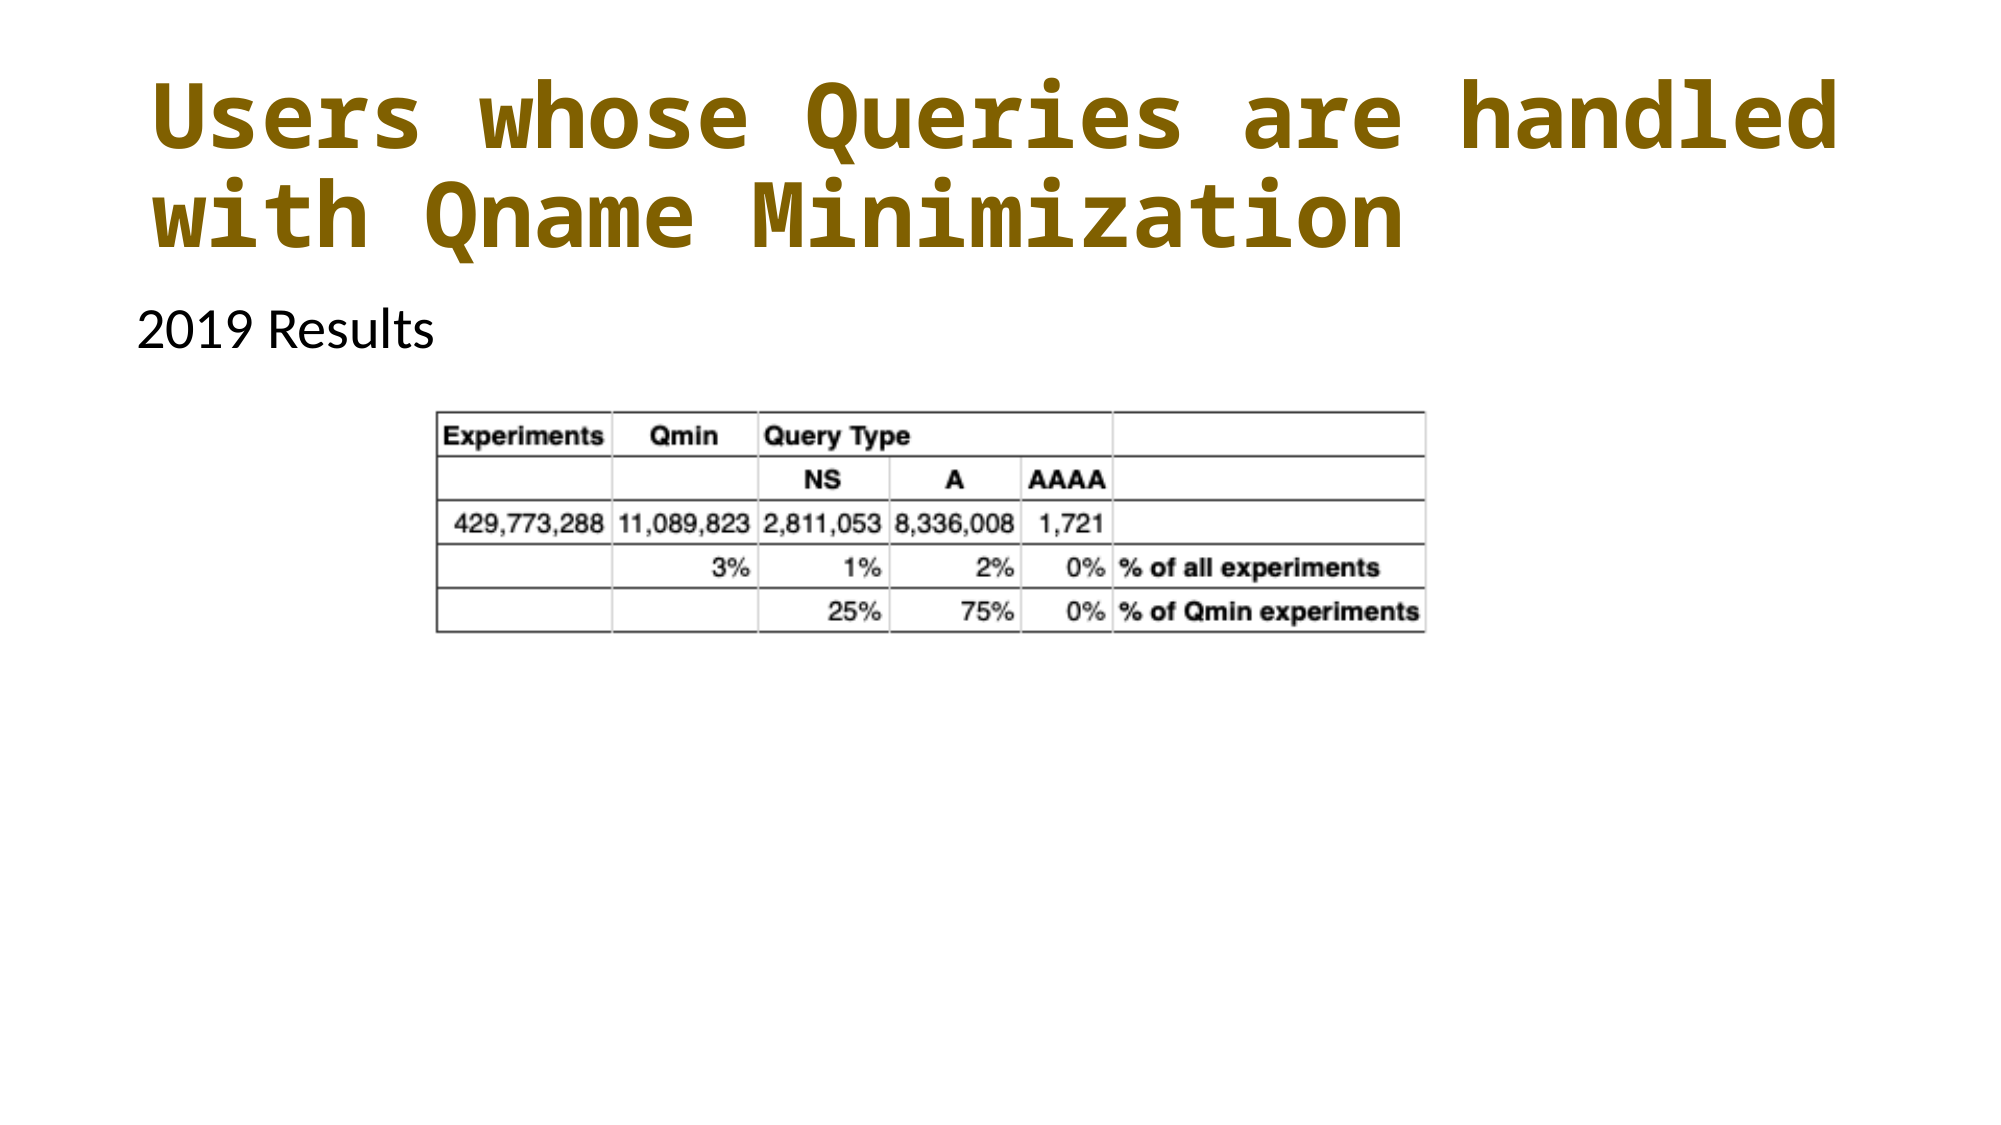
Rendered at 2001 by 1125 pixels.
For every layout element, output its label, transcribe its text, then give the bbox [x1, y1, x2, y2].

title Users whose Queries are handled with Qname Minimization [137, 59, 1863, 278]
picture [401, 393, 1444, 646]
list 2019 Results [121, 290, 1847, 563]
